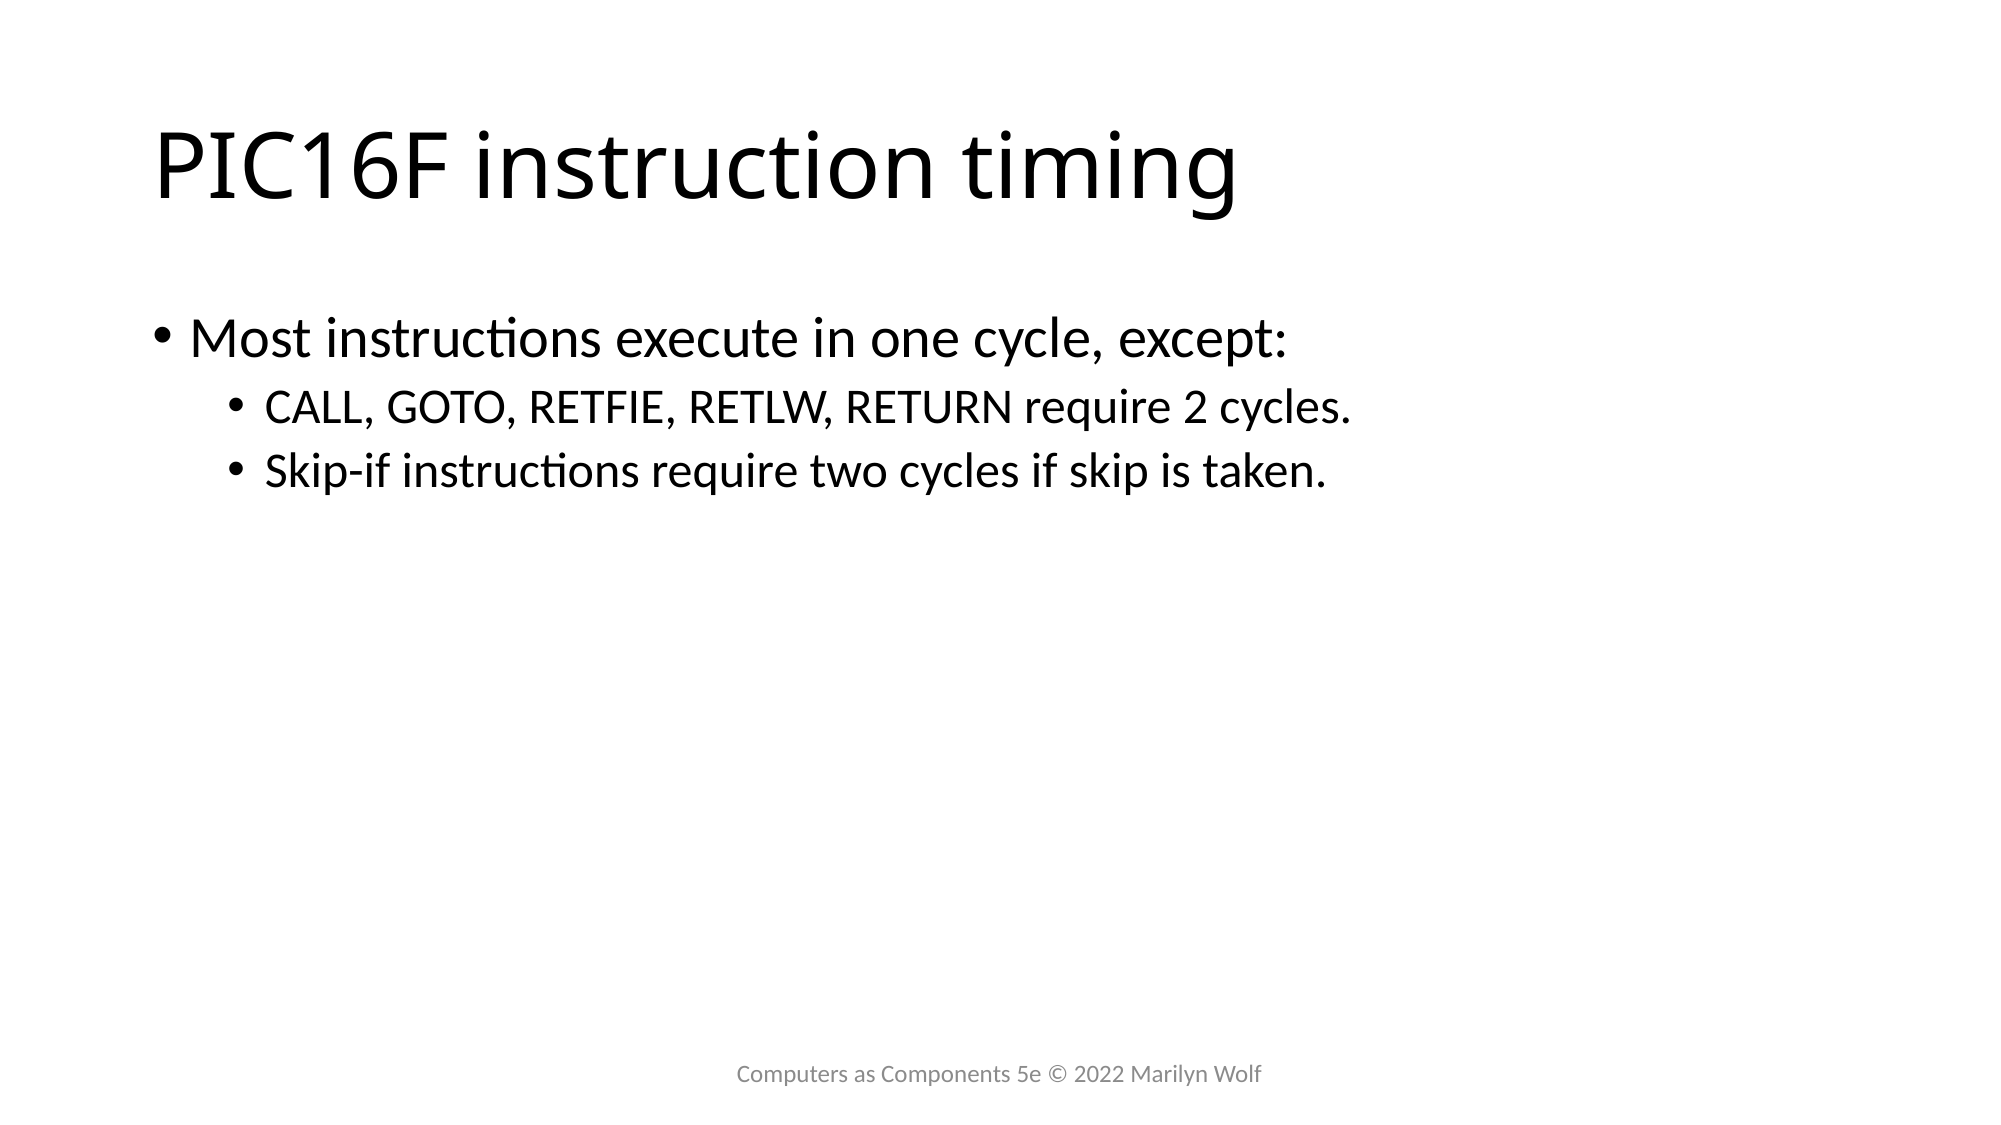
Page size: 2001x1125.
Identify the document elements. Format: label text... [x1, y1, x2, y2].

list Most instructions execute in one cycle, except: CALL, GOTO, RETFIE, RETLW, RETURN require 2 cycles. Skip-if instructions require two cycles if skip is taken. [137, 299, 1863, 1014]
footer Computers as Components 5e © 2022 Marilyn Wolf [662, 1042, 1338, 1103]
title PIC16F instruction timing [137, 59, 1863, 278]
